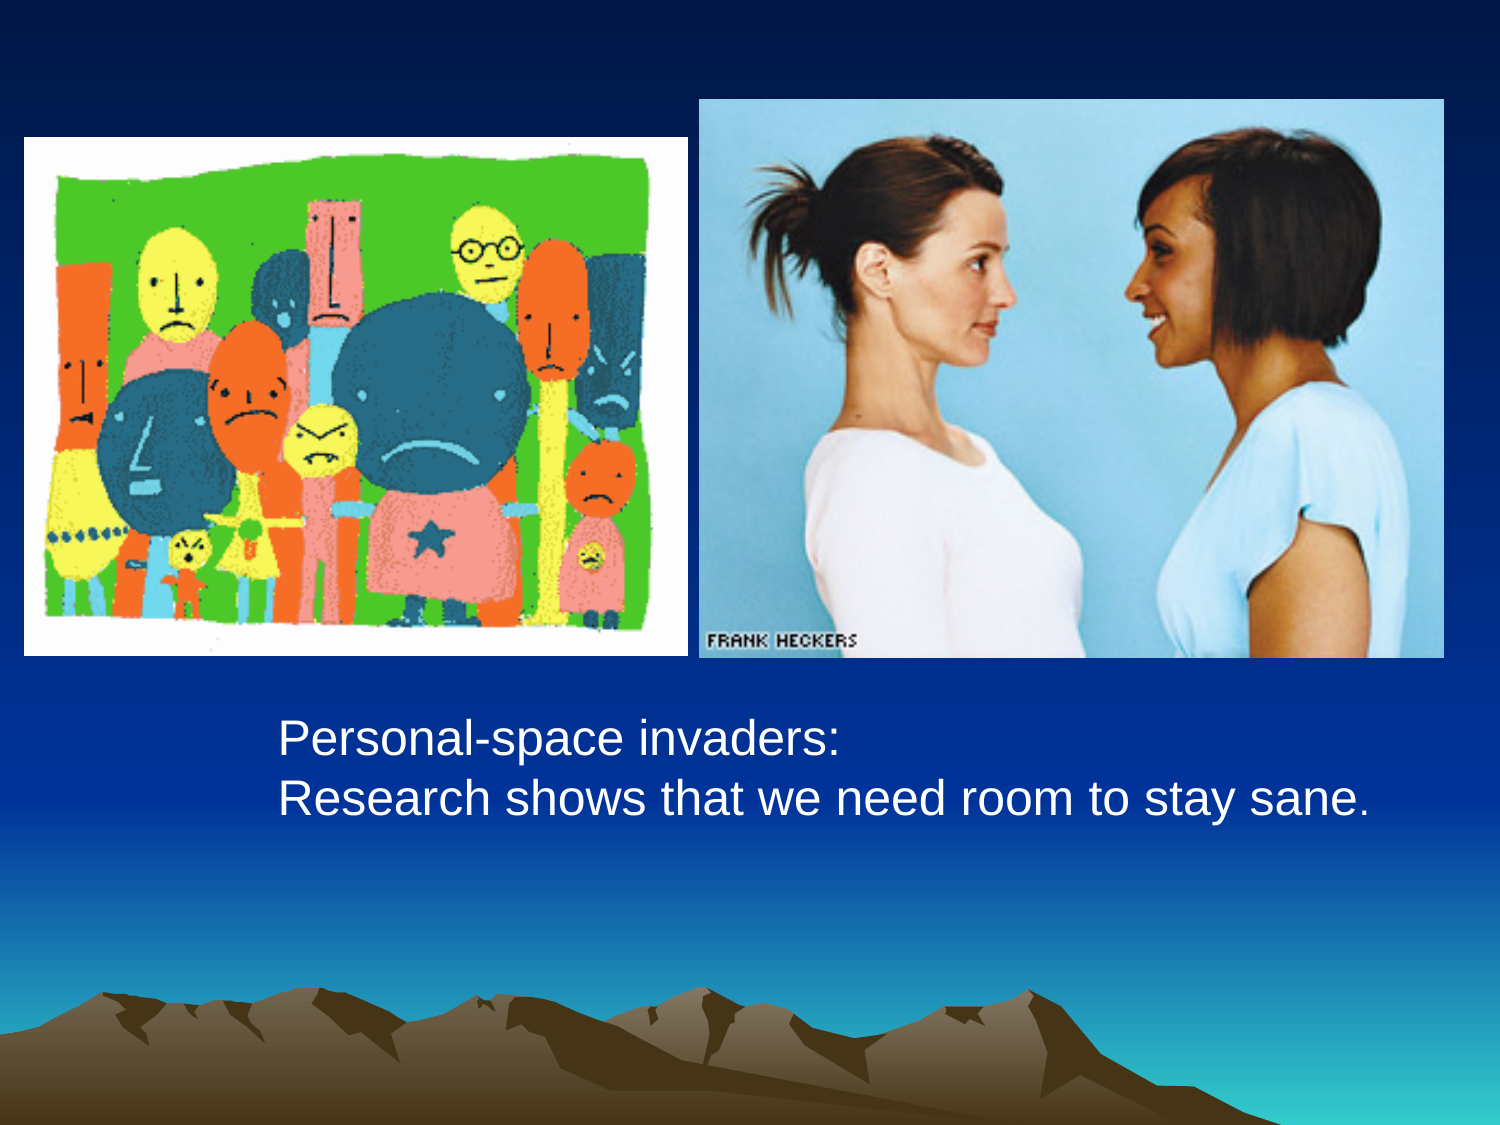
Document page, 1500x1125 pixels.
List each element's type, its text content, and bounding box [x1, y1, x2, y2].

text_box Personal-space invaders: Research shows that we need room to stay sane. [262, 697, 1386, 878]
picture [24, 137, 688, 656]
picture [699, 99, 1444, 658]
